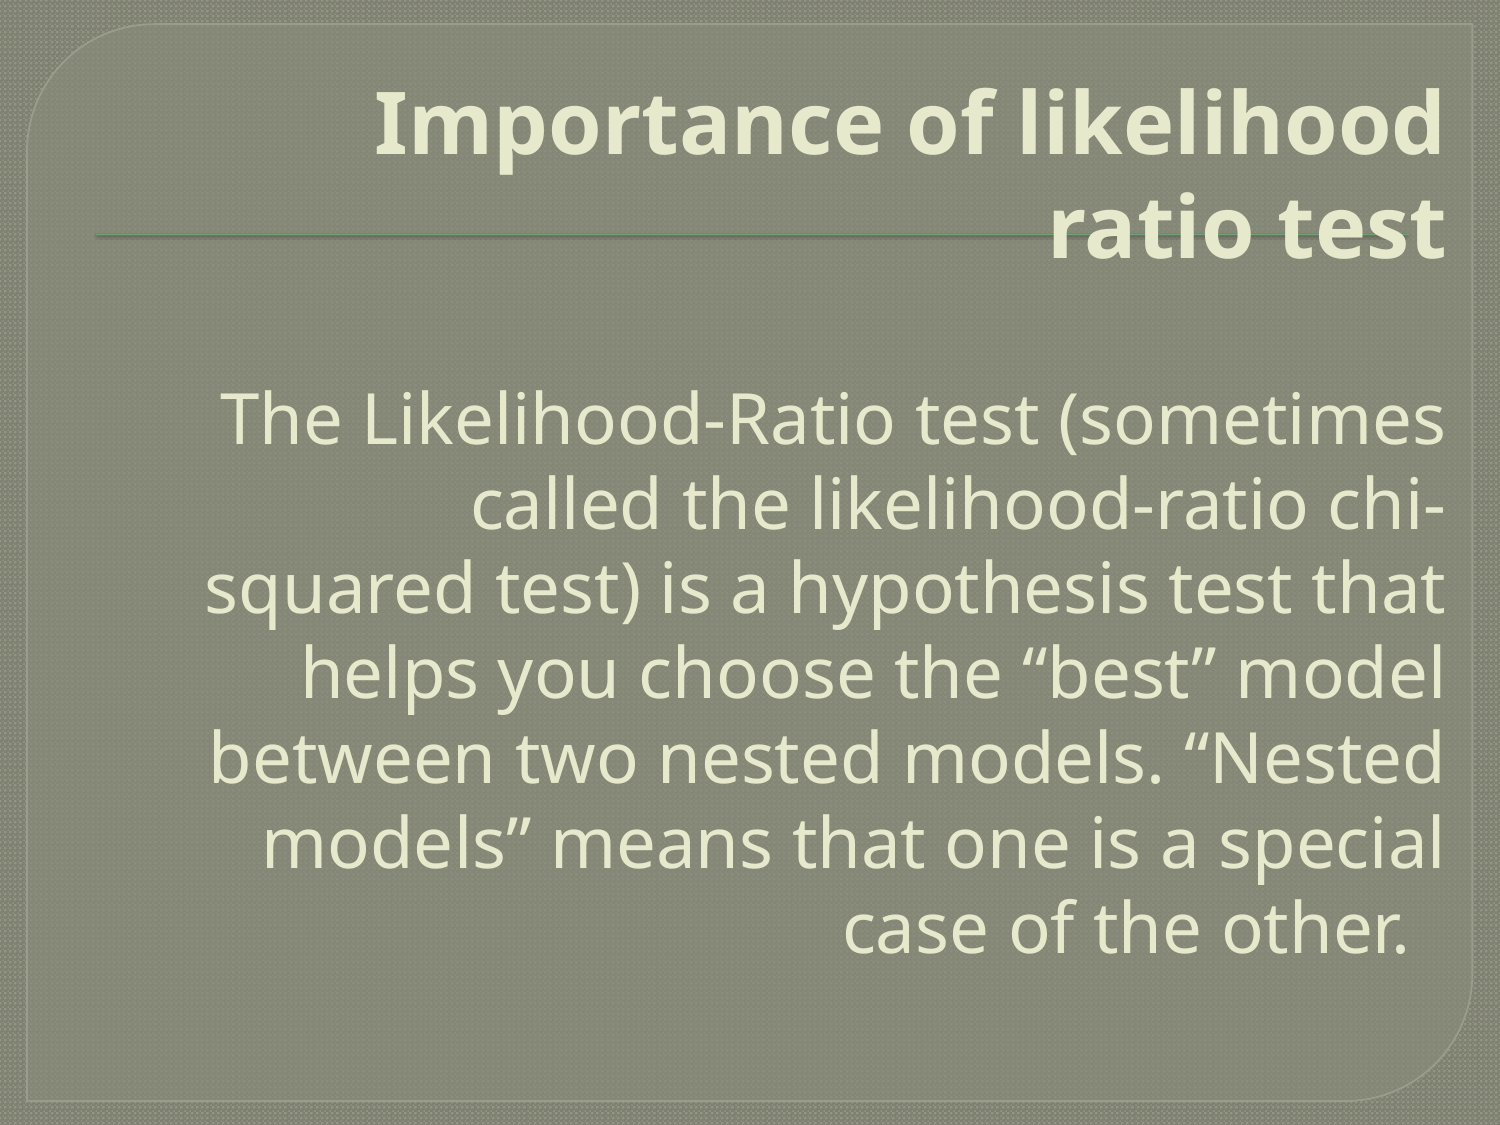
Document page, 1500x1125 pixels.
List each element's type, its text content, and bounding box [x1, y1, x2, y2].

title Importance of likelihood ratio test The Likelihood-Ratio test (sometimes called the likelihood-ratio chi-squared test) is a hypothesis test that helps you choose the “best” model between two nested models. “Nested models” means that one is a special case of the other. [174, 45, 1463, 975]
